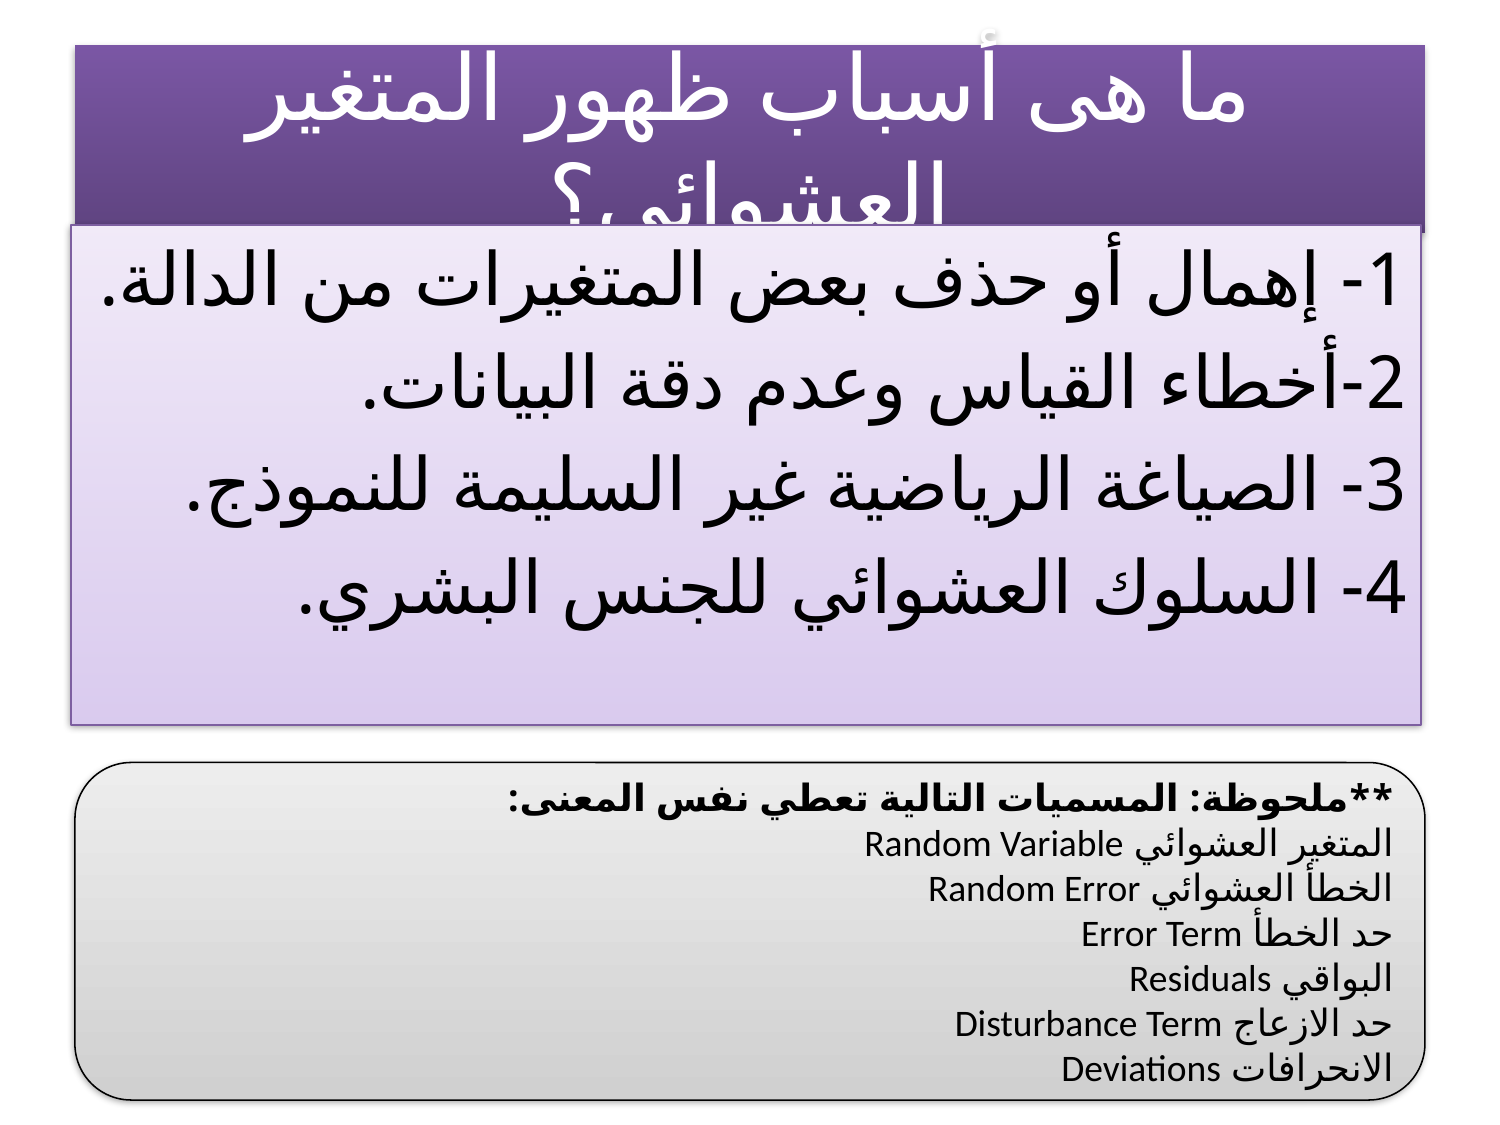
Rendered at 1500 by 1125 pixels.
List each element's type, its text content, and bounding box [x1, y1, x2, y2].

text_box **ملحوظة: المسميات التالية تعطي نفس المعنى: المتغير العشوائي Random Variable الخطأ العشوائي Random Error حد الخطأ Error Term البواقي Residuals حد الازعاج Disturbance Term الانحرافات Deviations [74, 761, 1426, 1101]
list 1- إهمال أو حذف بعض المتغيرات من الدالة. 2-أخطاء القياس وعدم دقة البيانات. 3- الصياغة الرياضية غير السليمة للنموذج. 4- السلوك العشوائي للجنس البشري. [70, 224, 1422, 726]
title ما هى أسباب ظهور المتغير العشوائي؟ [75, 45, 1425, 225]
